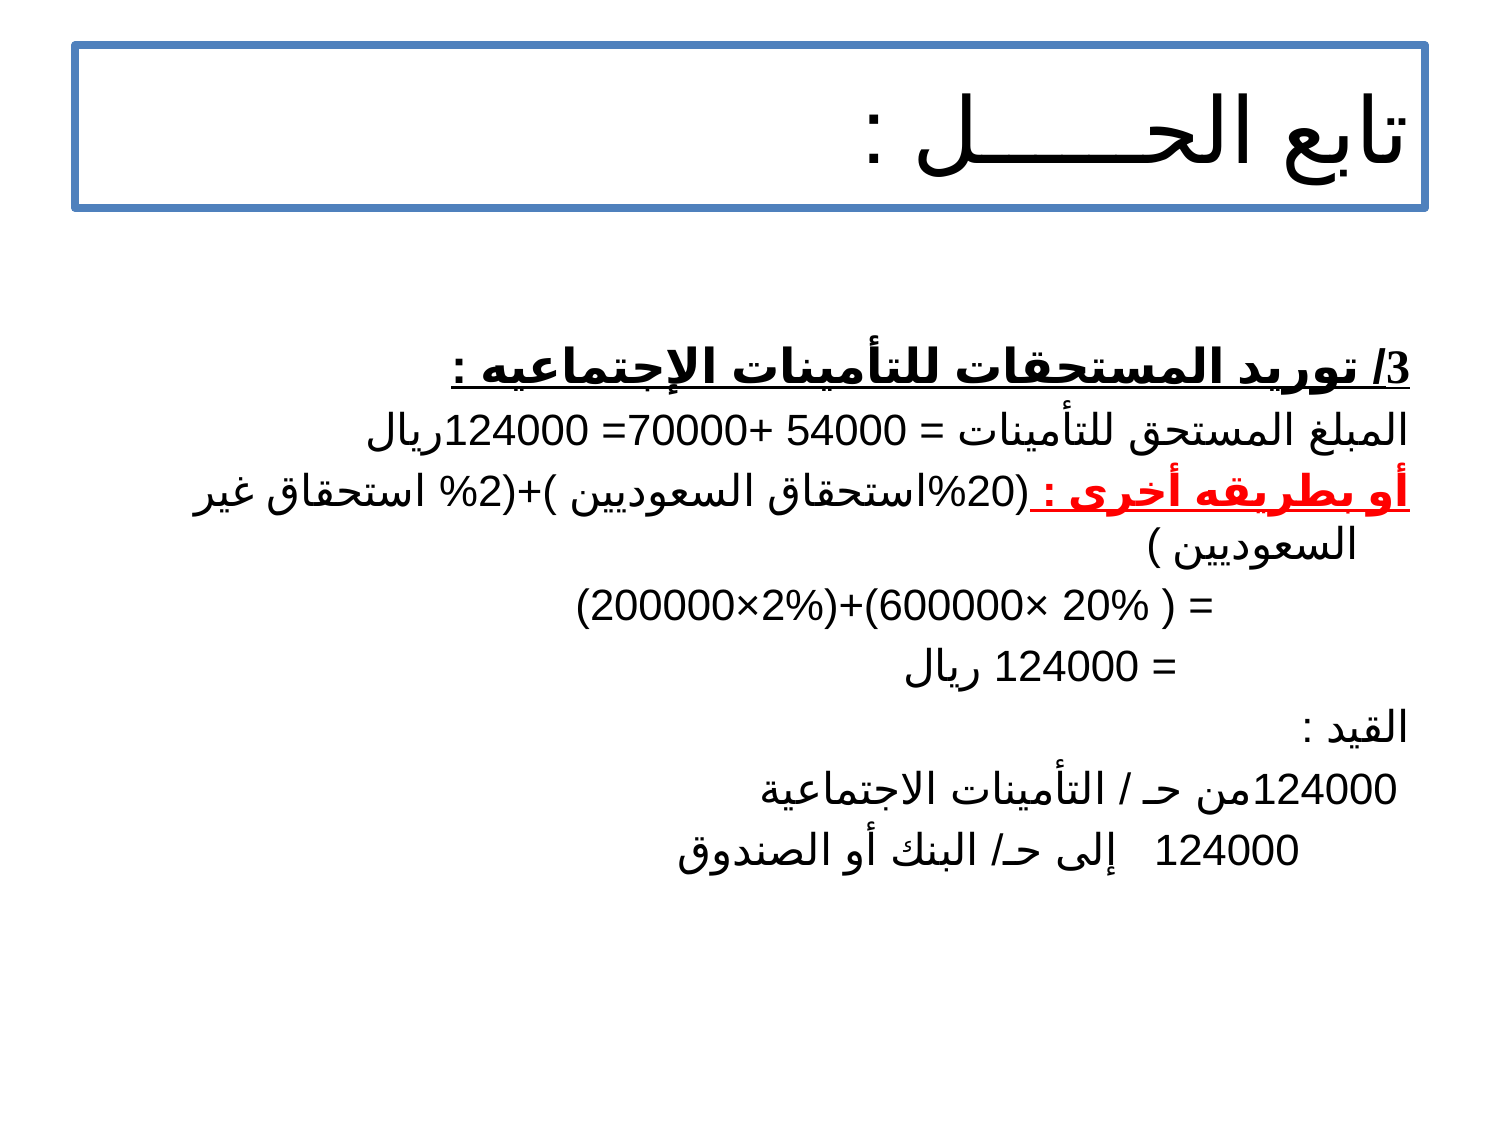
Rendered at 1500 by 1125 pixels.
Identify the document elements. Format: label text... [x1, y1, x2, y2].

title تابع الحــــــل : [75, 45, 1425, 209]
list 3/ توريد المستحقات للتأمينات الإجتماعيه : المبلغ المستحق للتأمينات = 54000 +70000= 124000ريال أو بطريقه أخرى : (20%استحقاق السعوديين )+(2% استحقاق غير السعوديين ) = ( 20% ×600000)+(2%×200000) = 124000 ريال القيد : 124000من حـ / التأمينات الاجتماعية 124000 إلى حـ/ البنك أو الصندوق [75, 262, 1425, 1005]
